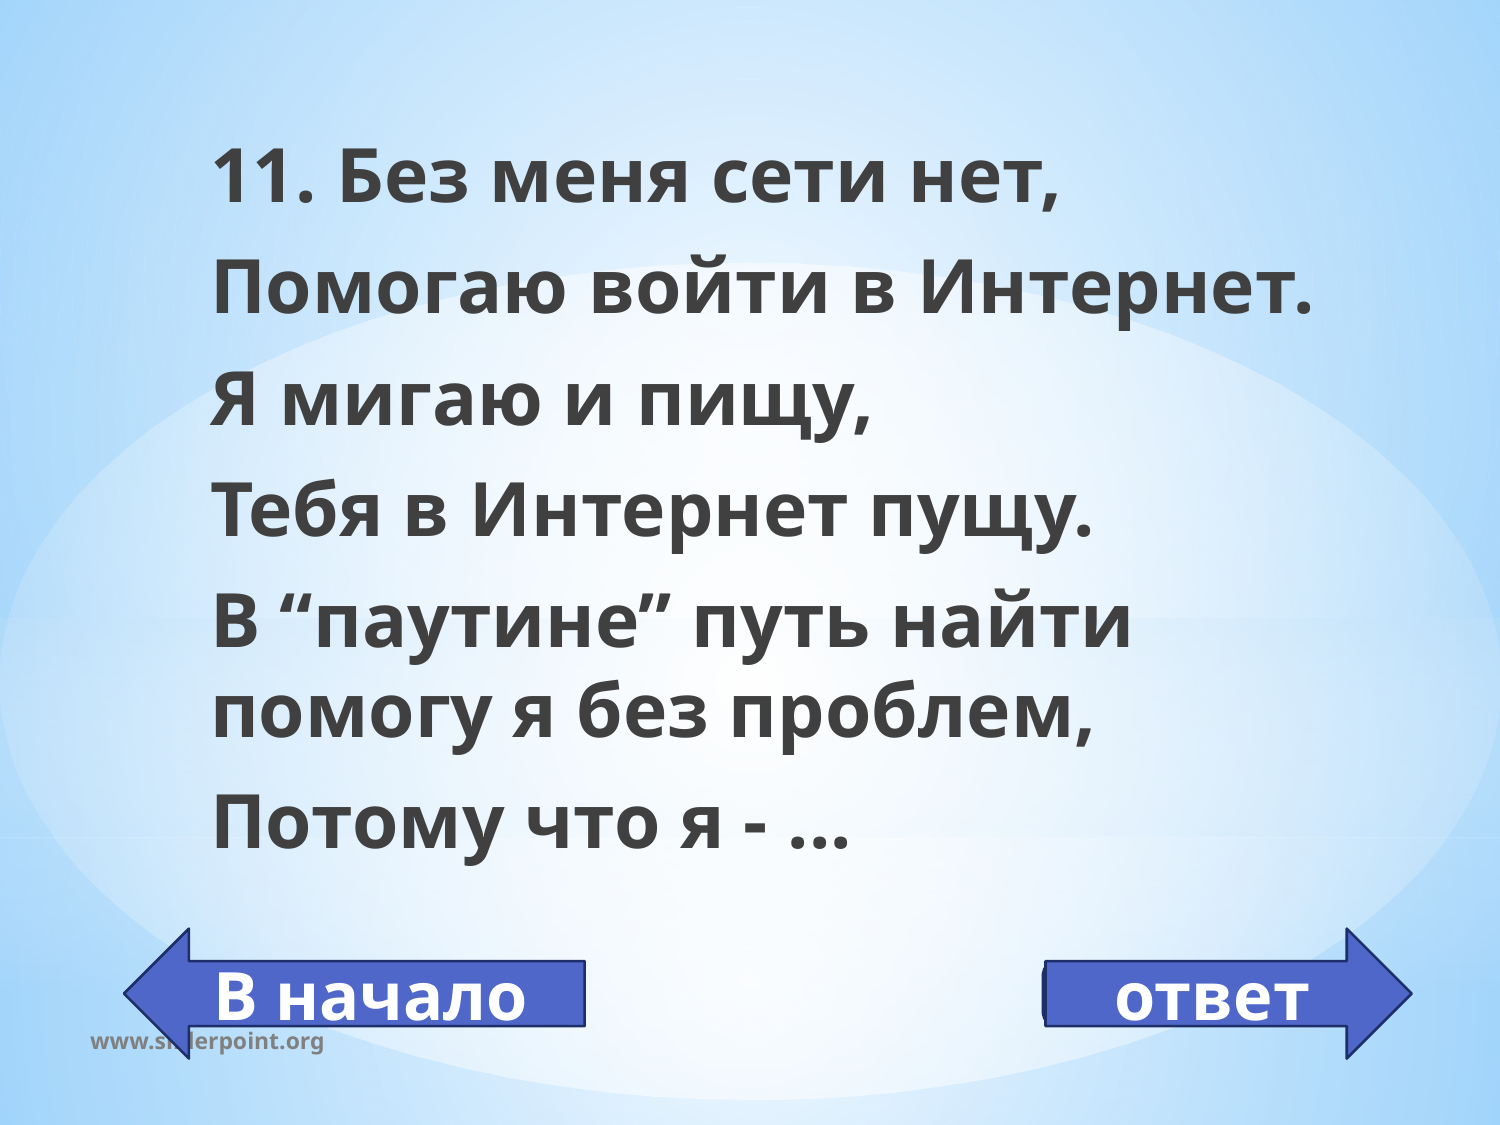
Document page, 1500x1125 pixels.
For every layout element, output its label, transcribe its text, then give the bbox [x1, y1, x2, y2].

text_box ответ [1345, 927, 1349, 959]
text_box ответ [1345, 1028, 1349, 1060]
text_box [1041, 927, 1417, 1060]
text_box В начало [123, 927, 586, 1012]
footer www.sliderpoint.org [75, 1012, 625, 1073]
list 11. Без меня сети нет, Помогаю войти в Интернет. Я мигаю и пищу, Тебя в Интернет пущу. В “паутине” путь найти помогу я без проблем, Потому что я - ... [187, 120, 1400, 690]
